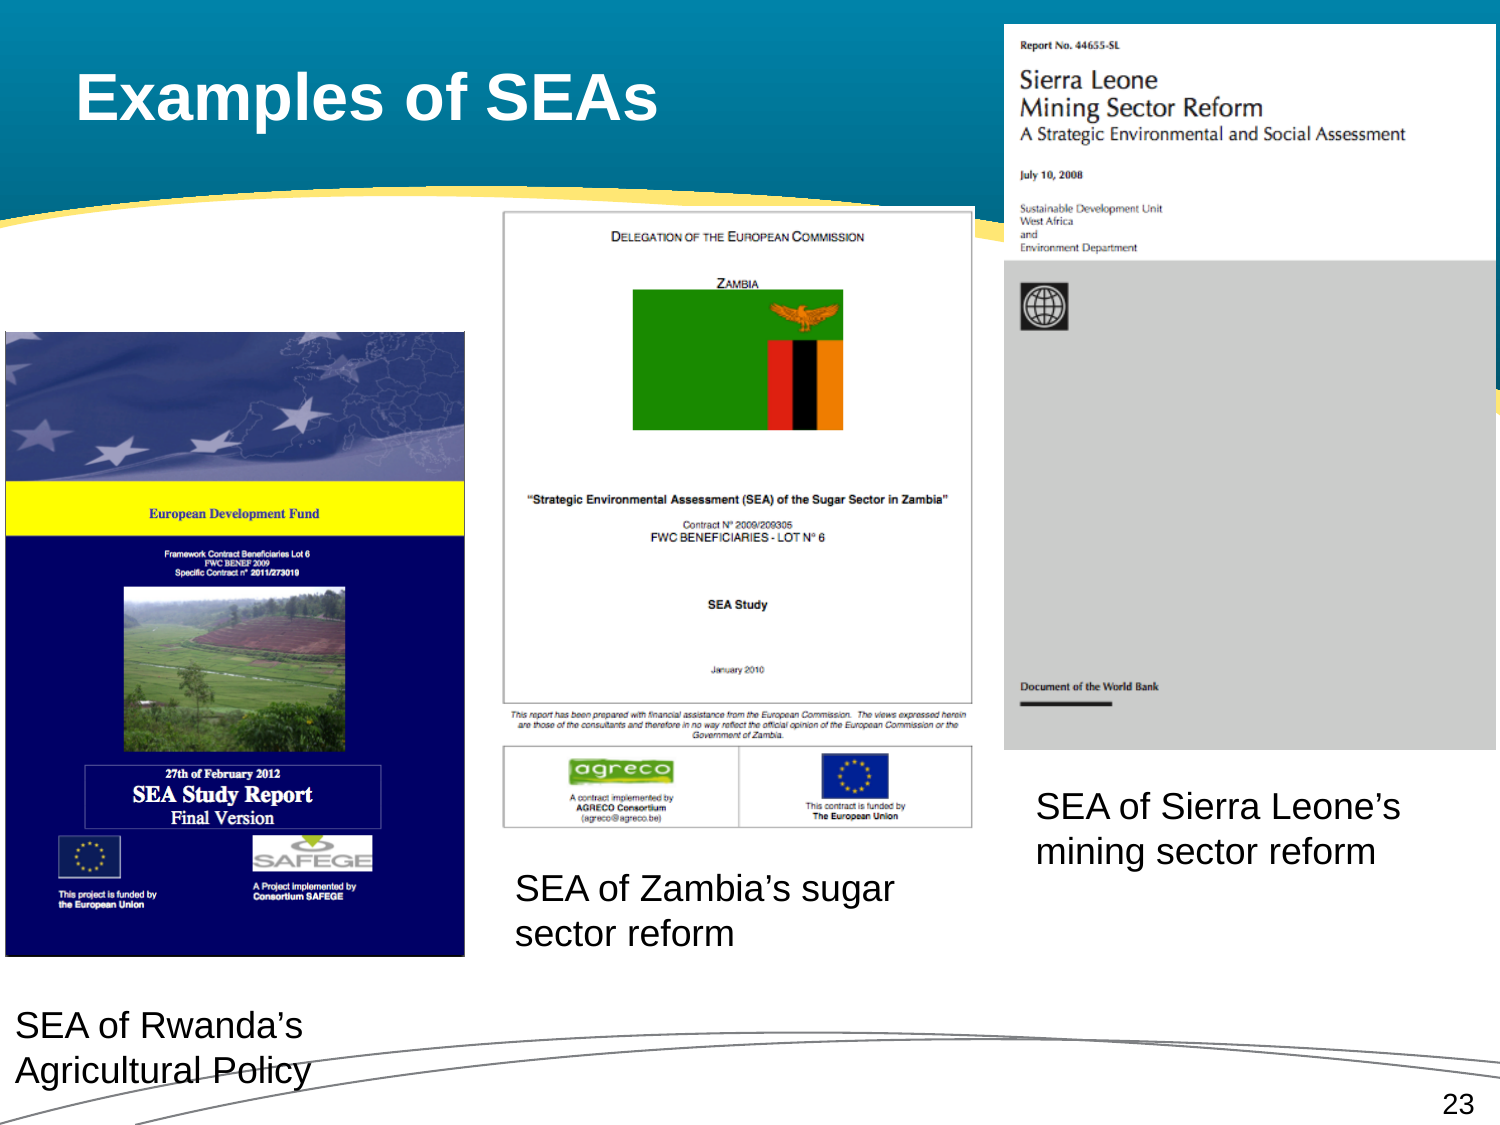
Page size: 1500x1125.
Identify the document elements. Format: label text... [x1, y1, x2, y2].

title Examples of SEAs [74, 0, 1476, 188]
text_box SEA of Rwanda’s Agricultural Policy [0, 993, 475, 1099]
picture [1004, 25, 1497, 751]
slide_number 23 [1124, 1084, 1476, 1113]
picture [499, 206, 975, 832]
text_box SEA of Zambia’s sugar sector reform [500, 856, 975, 962]
picture [5, 331, 465, 957]
text_box SEA of Sierra Leone’s mining sector reform [1020, 774, 1496, 880]
